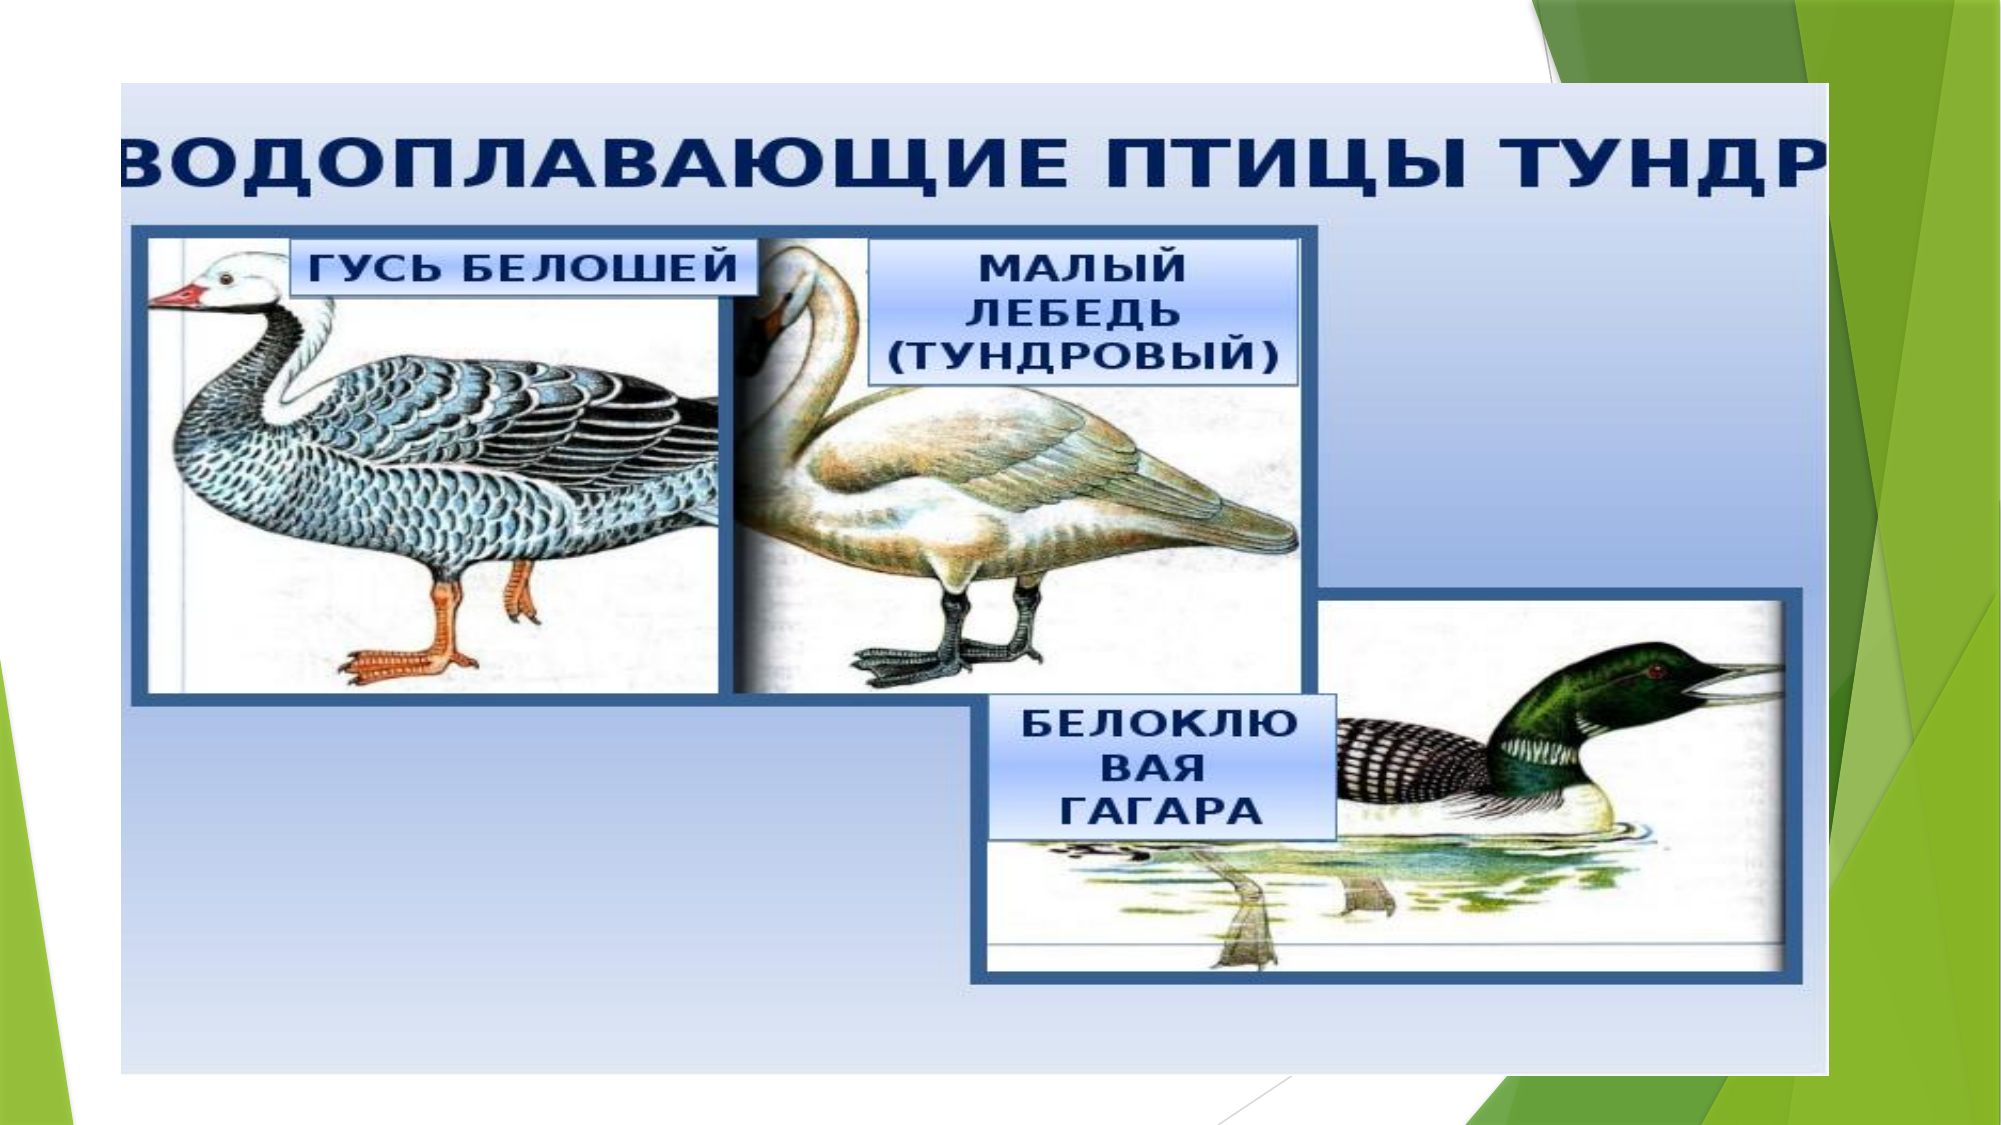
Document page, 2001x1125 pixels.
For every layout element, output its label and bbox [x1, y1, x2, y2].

picture [120, 82, 1830, 1077]
